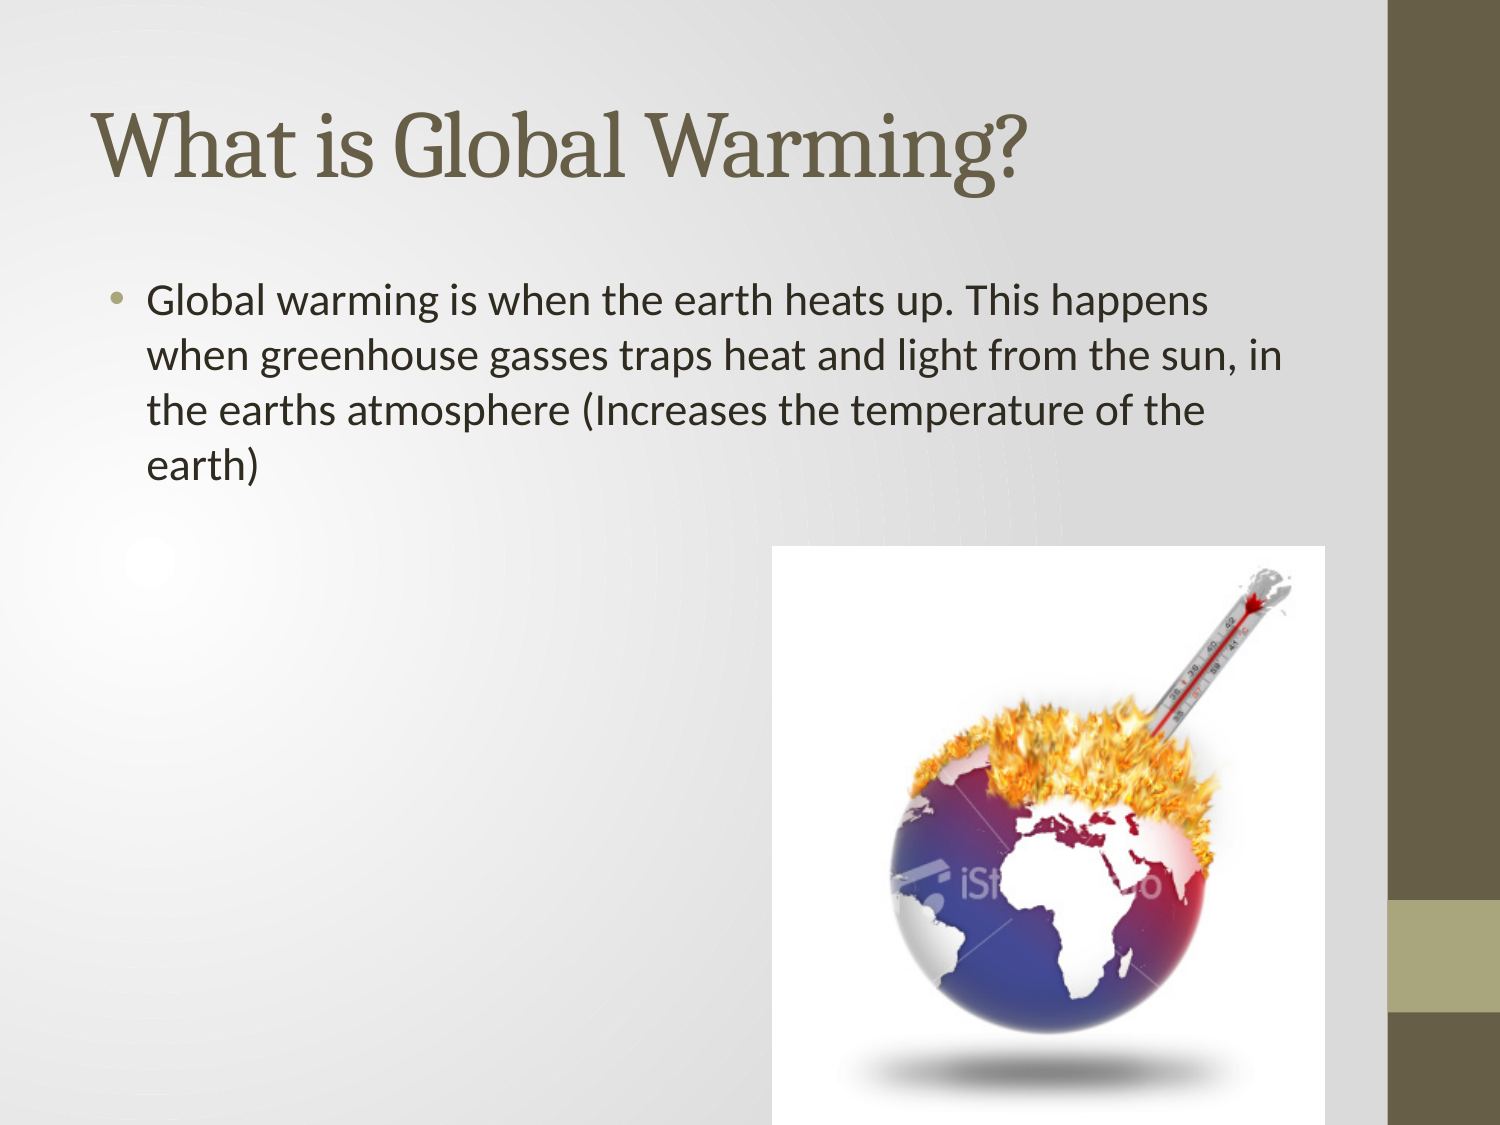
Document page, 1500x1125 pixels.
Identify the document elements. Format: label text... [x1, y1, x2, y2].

list Global warming is when the earth heats up. This happens when greenhouse gasses traps heat and light from the sun, in the earths atmosphere (Increases the temperature of the earth) [75, 262, 1325, 1050]
picture [771, 545, 1326, 1125]
title What is Global Warming? [75, 45, 1325, 233]
